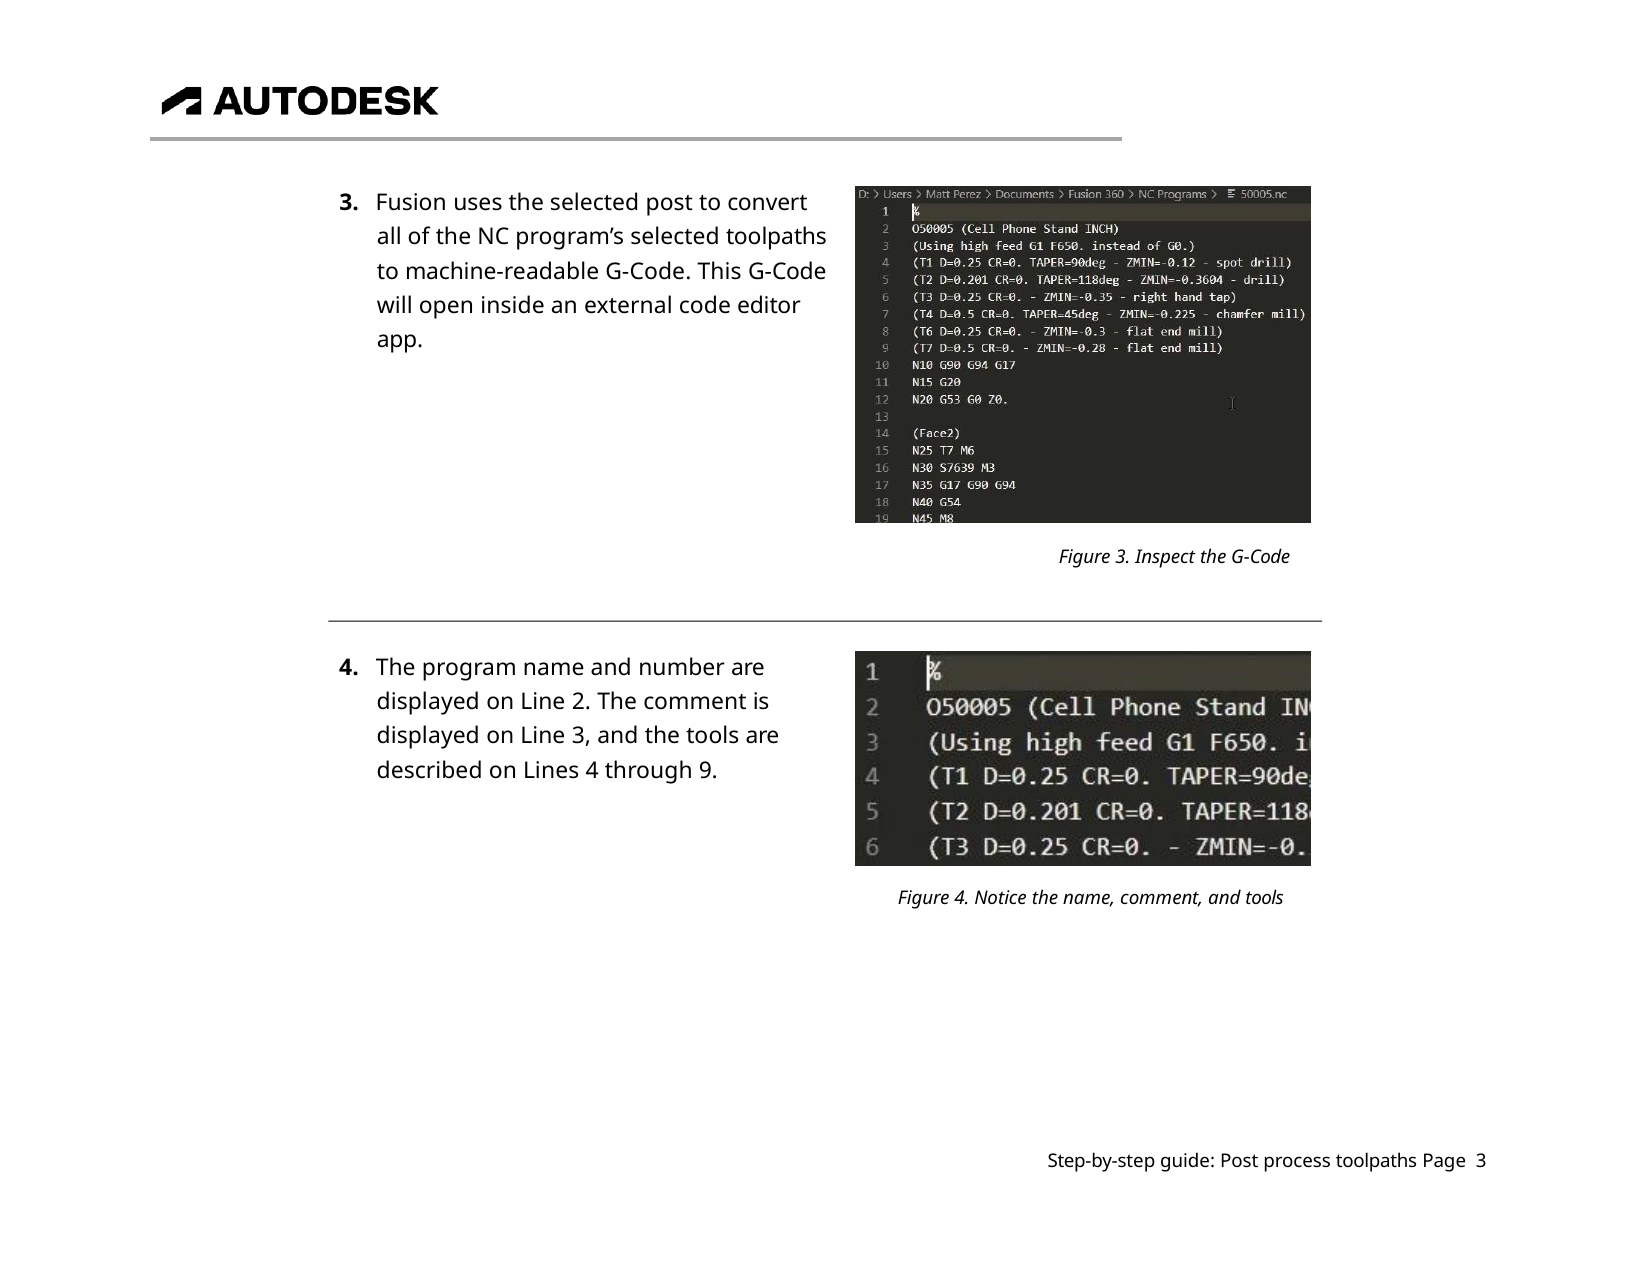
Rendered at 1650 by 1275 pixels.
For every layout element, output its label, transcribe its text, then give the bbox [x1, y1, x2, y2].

text_box 3. Fusion uses the selected post to convert all of the NC program’s selected toolpaths to machine-readable G-Code. This G-Code will open inside an external code editor app. [337, 178, 833, 353]
slide_number Step-by-step guide: Post process toolpaths Page 3 [1045, 1145, 1509, 1275]
picture [161, 86, 439, 115]
text_box Figure 4. Notice the name, comment, and tools [895, 883, 1313, 909]
text_box Figure 3. Inspect the G-Code [1056, 542, 1313, 567]
picture [854, 651, 1311, 866]
text_box 4. The program name and number are displayed on Line 2. The comment is displayed on Line 3, and the tools are described on Lines 4 through 9. [337, 643, 783, 783]
picture [854, 186, 1311, 524]
